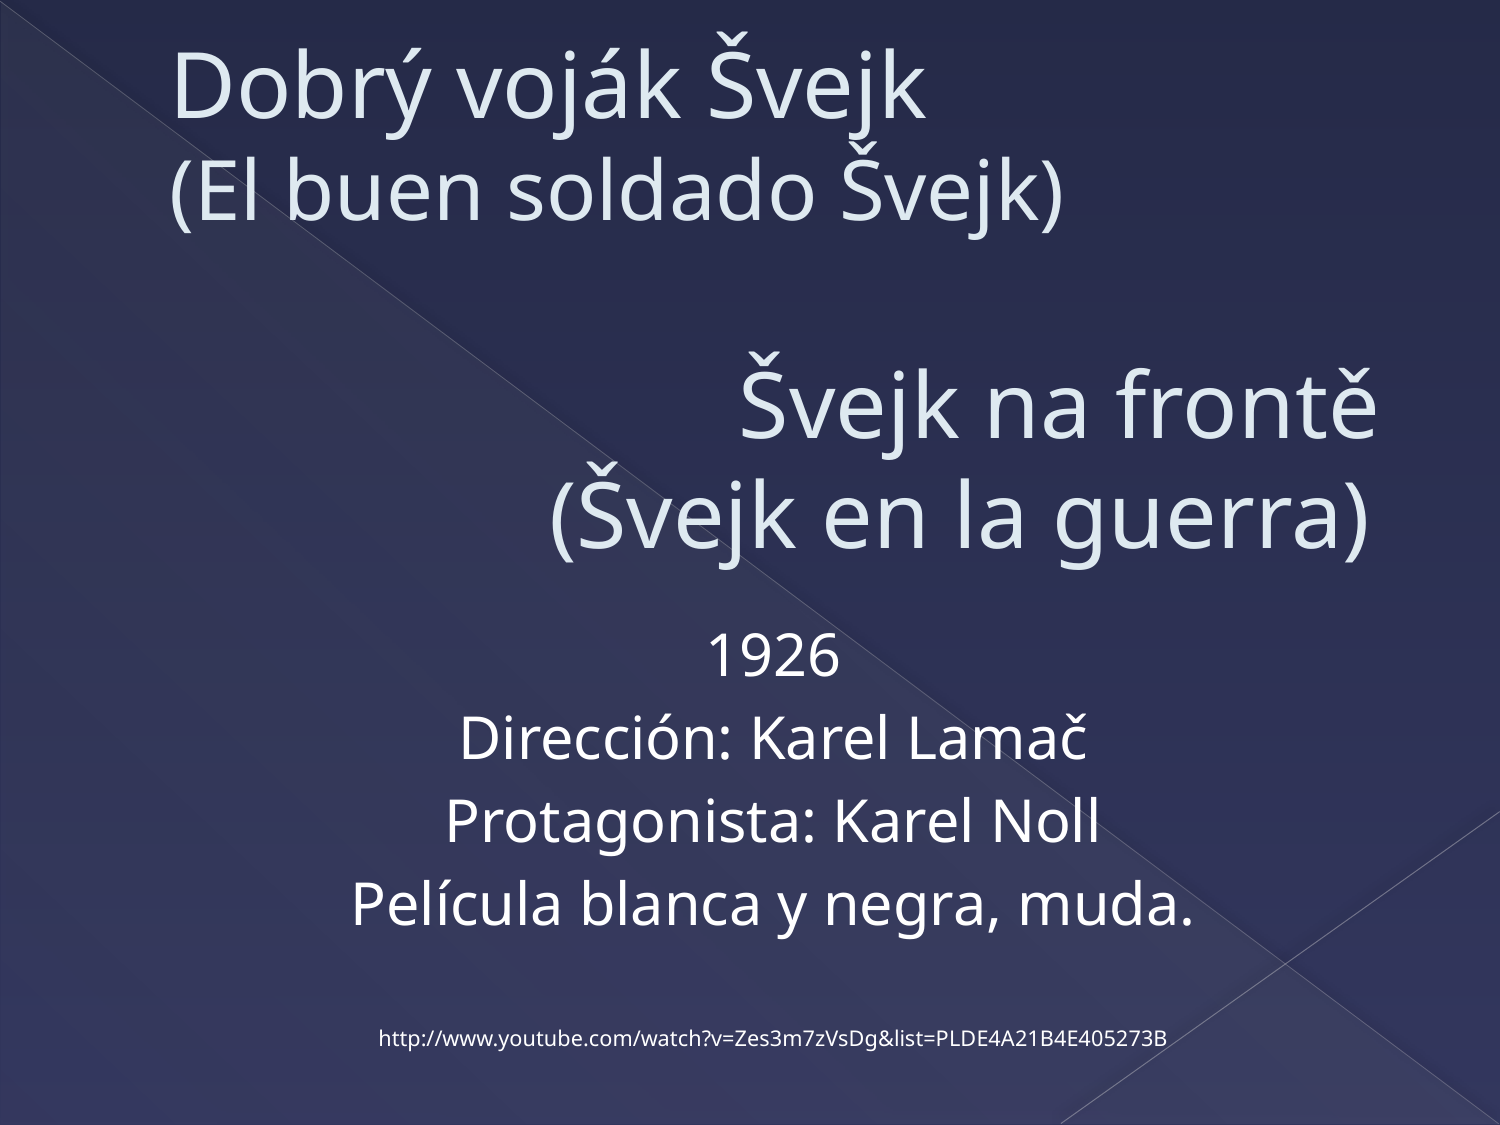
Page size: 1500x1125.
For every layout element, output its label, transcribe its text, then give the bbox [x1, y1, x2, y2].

list 1926 Dirección: Karel Lamač Protagonista: Karel Noll Película blanca y negra, muda. http://www.youtube.com/watch?v=Zes3m7zVsDg&list=PLDE4A21B4E405273B [112, 609, 1425, 1059]
title Dobrý voják Švejk (El buen soldado Švejk) Švejk na frontě (Švejk en la guerra) [75, 43, 1459, 551]
